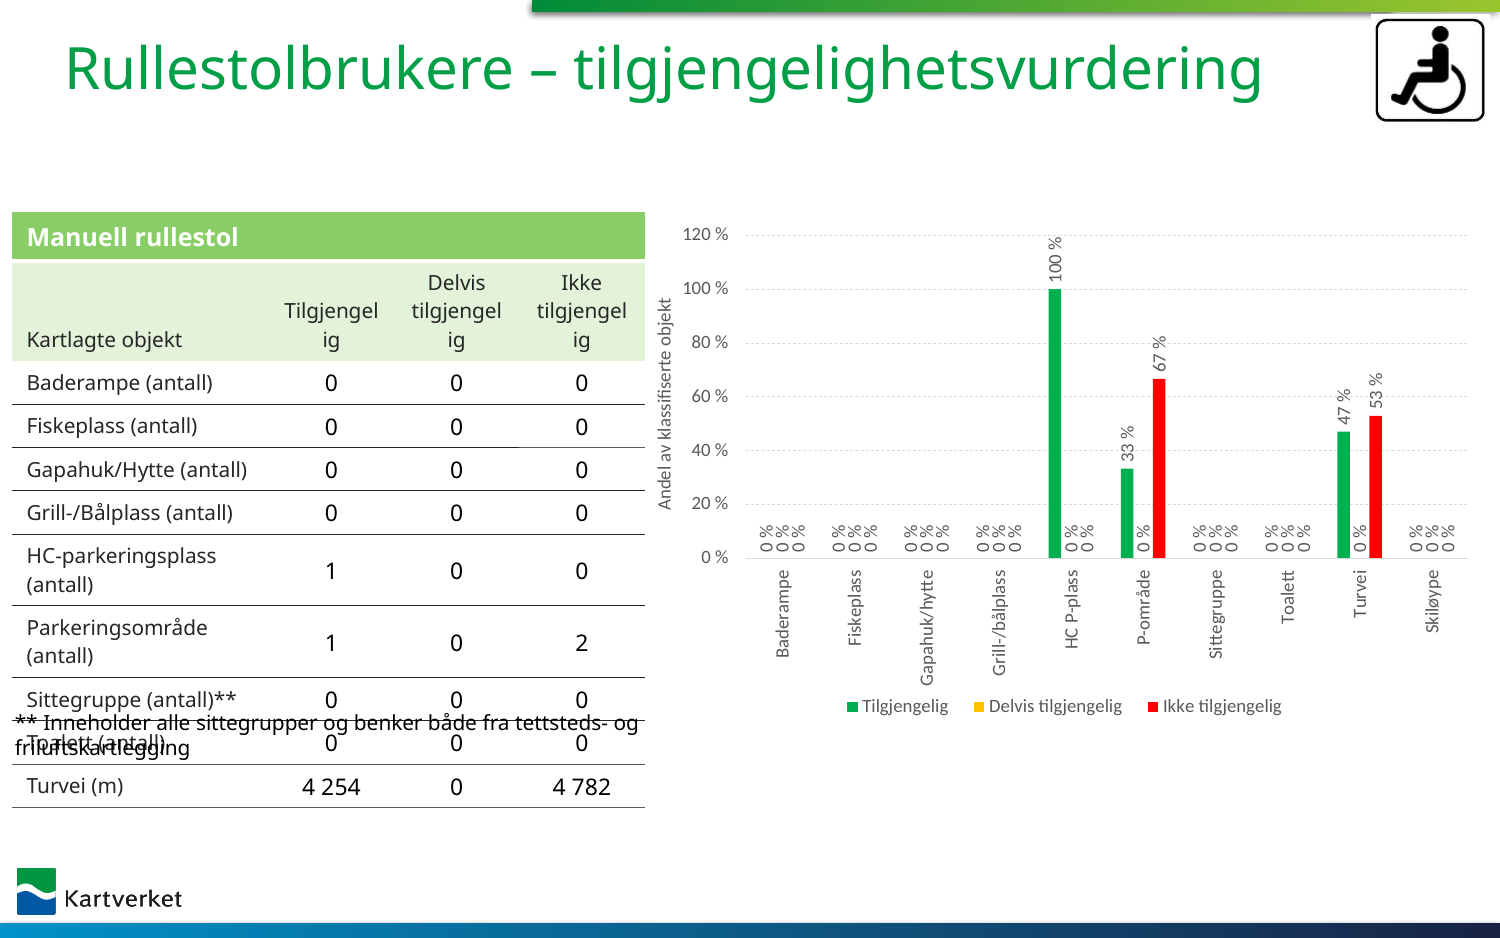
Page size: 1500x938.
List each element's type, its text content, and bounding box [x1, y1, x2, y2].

table_cell Baderampe (antall) [12, 361, 269, 404]
table_cell Sittegruppe (antall)** [12, 678, 269, 702]
picture [1371, 13, 1491, 127]
table_cell 0 [394, 678, 519, 702]
table_cell 0 [394, 405, 519, 447]
table_cell 0 [394, 768, 519, 807]
table_cell Kartlagte objekt [12, 263, 269, 361]
table_cell 0 [394, 491, 519, 534]
table_cell Delvis tilgjengelig [394, 263, 519, 361]
table_cell 0 [269, 448, 394, 490]
table_cell Fiskeplass (antall) [12, 405, 269, 447]
table_cell 0 [519, 491, 638, 534]
table_cell 1 [269, 535, 394, 605]
text_box Rullestolbrukere – tilgjengelighetsvurdering [49, 12, 1372, 109]
table_cell Ikke tilgjengelig [519, 263, 638, 361]
text_box ** Inneholder alle sittegrupper og benker både fra tettsteds- og friluftskartlegging [0, 702, 745, 768]
table_cell 2 [519, 606, 638, 677]
table_cell Turvei (m) [12, 768, 269, 807]
table_cell 0 [269, 361, 394, 404]
table_cell 0 [519, 535, 638, 605]
table_cell 0 [394, 448, 519, 490]
table_cell 0 [394, 361, 519, 404]
table_cell 0 [394, 535, 519, 605]
table_cell 0 [269, 405, 394, 447]
table_header Manuell rullestol [12, 212, 645, 259]
table_cell 4 254 [269, 768, 394, 807]
table_cell Tilgjengelig [269, 263, 394, 361]
picture [643, 218, 1480, 728]
table_cell 0 [519, 448, 638, 490]
table_cell HC-parkeringsplass (antall) [12, 535, 269, 605]
table_cell 0 [269, 491, 394, 534]
table_cell 0 [394, 606, 519, 677]
table_cell 0 [519, 678, 638, 702]
table_cell 1 [269, 606, 394, 677]
table_cell 0 [269, 678, 394, 702]
table_cell 4 782 [519, 768, 645, 807]
table_cell Parkeringsområde (antall) [12, 606, 269, 677]
table_cell Gapahuk/Hytte (antall) [12, 448, 269, 490]
table_cell 0 [519, 405, 638, 447]
table_cell 0 [519, 361, 638, 404]
table_cell Grill-/Bålplass (antall) [12, 491, 269, 534]
